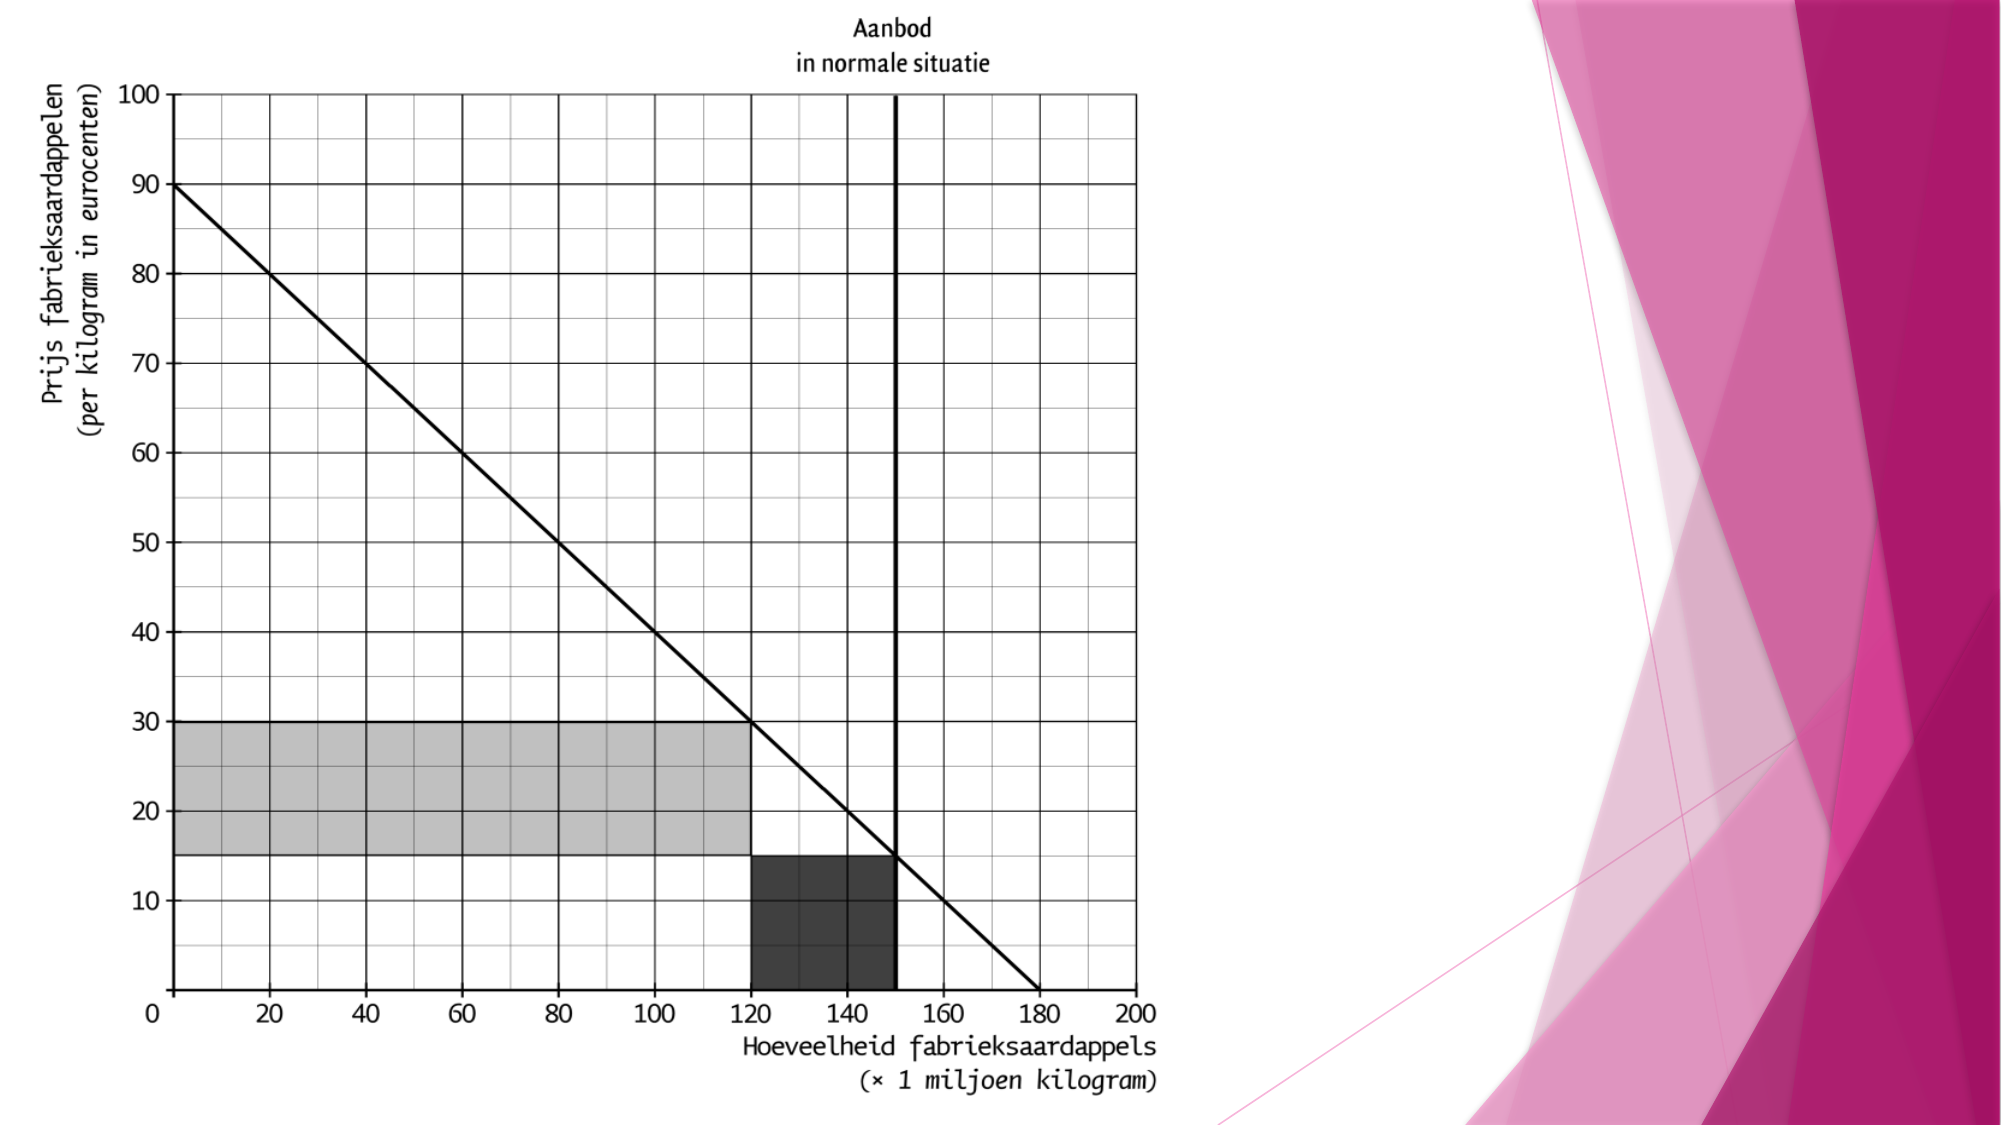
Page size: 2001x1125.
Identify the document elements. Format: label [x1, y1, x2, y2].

list [0, 0, 1197, 1125]
